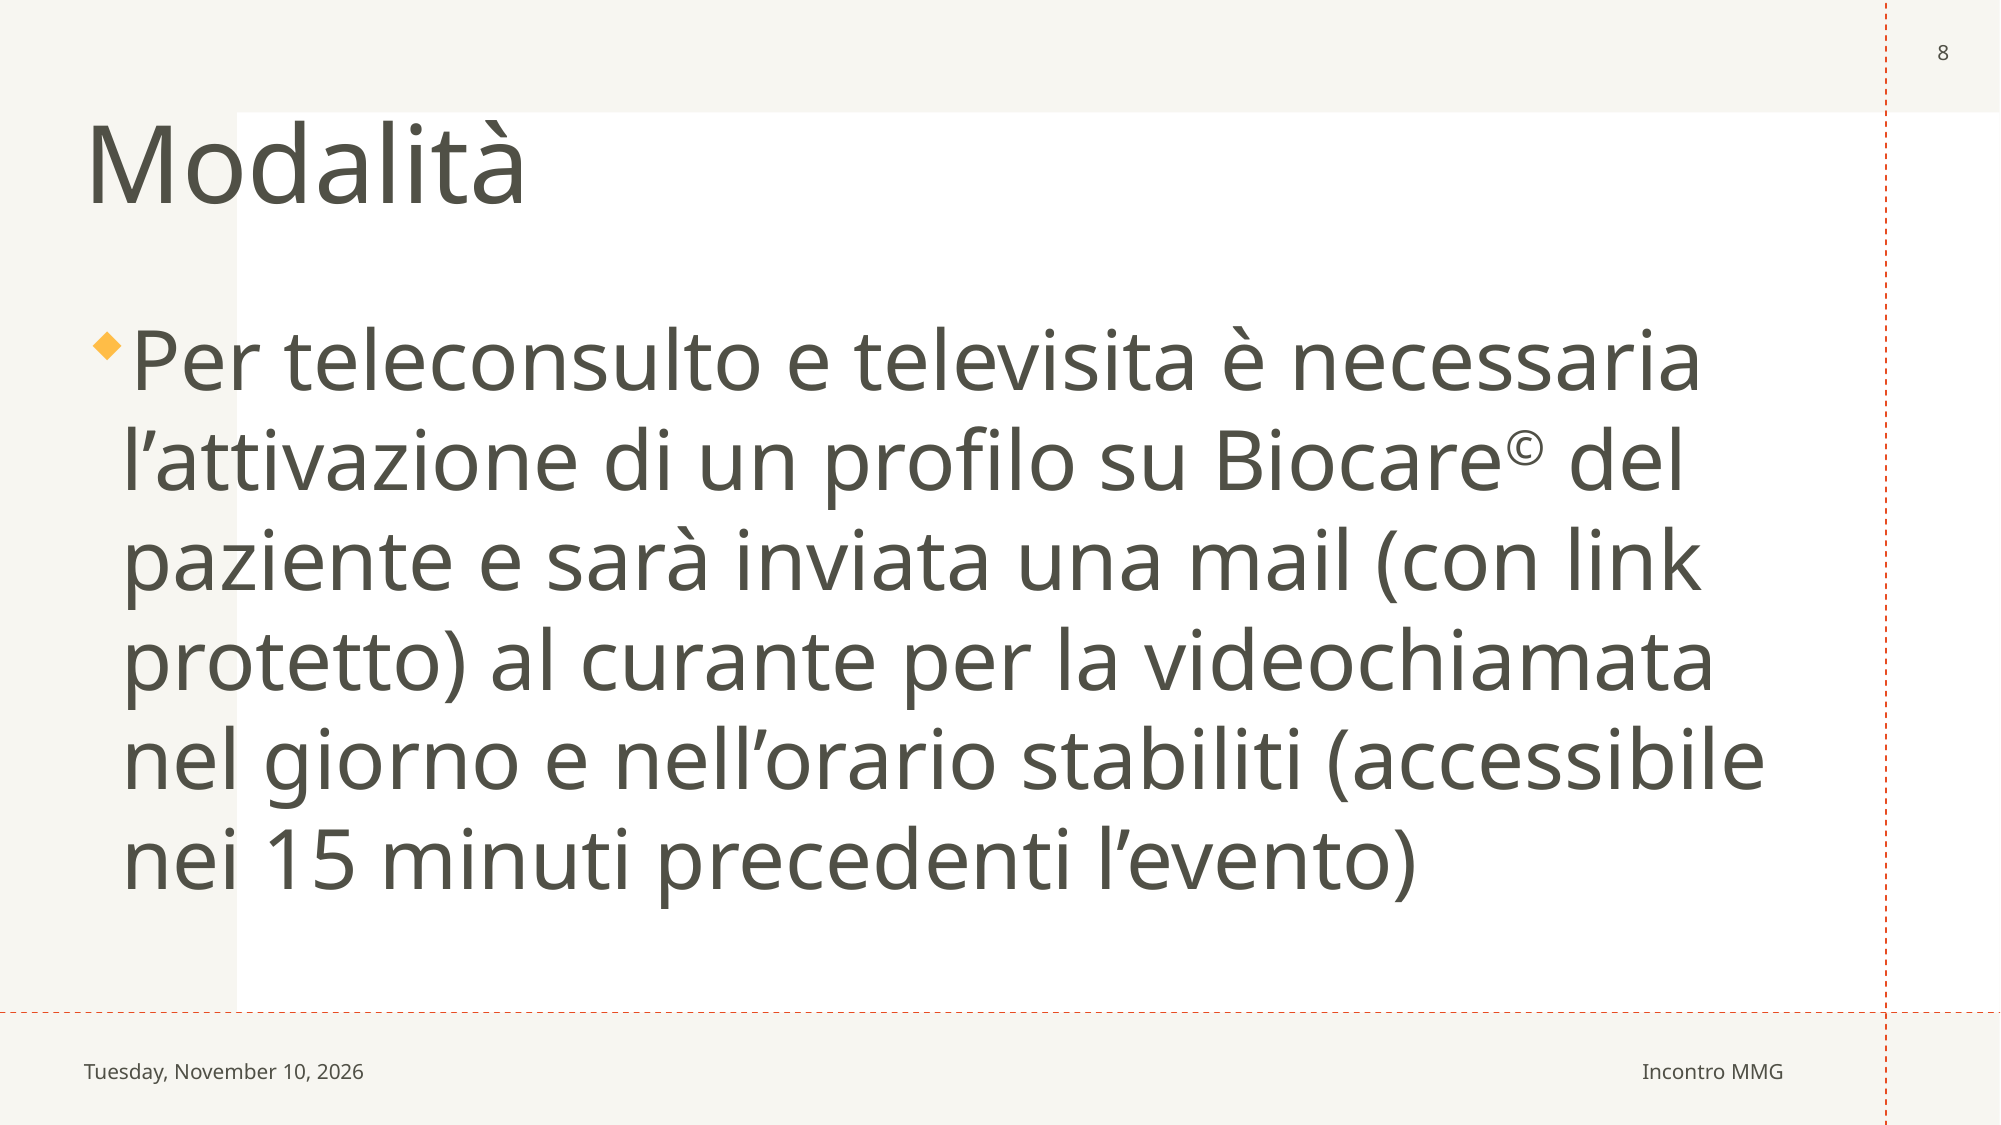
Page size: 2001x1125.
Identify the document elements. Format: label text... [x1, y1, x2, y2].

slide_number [68, 1020, 519, 1125]
slide_number 8 [1886, 0, 2000, 110]
title Modalità [68, 59, 1794, 278]
list Per teleconsulto e televisita è necessaria l’attivazione di un profilo su Biocare© del paziente e sarà inviata una mail (con link protetto) al curante per la videochiamata nel giorno e nell’orario stabiliti (accessibile nei 15 minuti precedenti l’evento) [68, 299, 1794, 990]
footer Incontro MMG [618, 1020, 1799, 1125]
